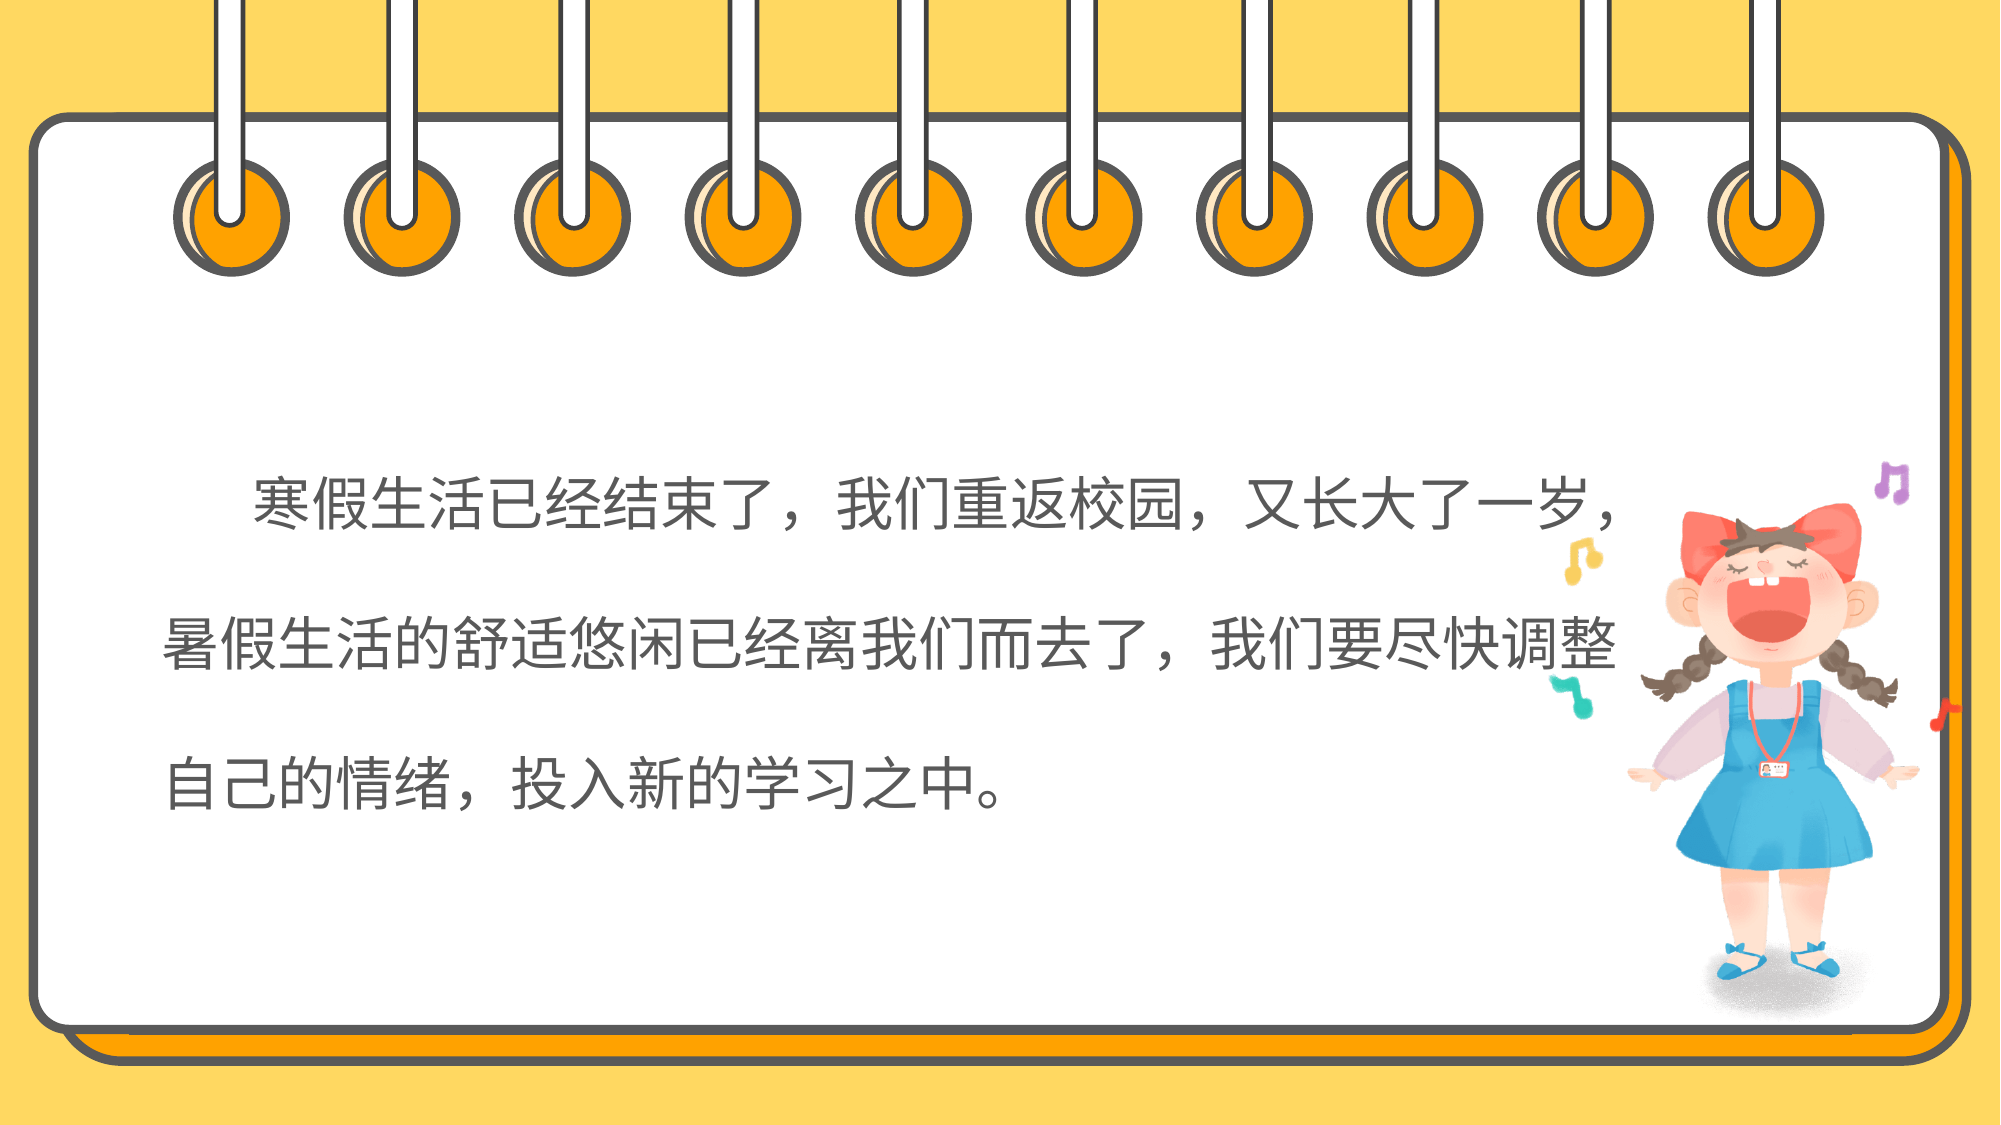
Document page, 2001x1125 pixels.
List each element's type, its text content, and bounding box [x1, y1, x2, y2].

text_box 寒假生活已经结束了，我们重返校园，又长大了一岁，暑假生活的舒适悠闲已经离我们而去了，我们要尽快调整自己的情绪，投入新的学习之中。 [145, 389, 1432, 729]
picture [1432, 389, 2000, 1069]
